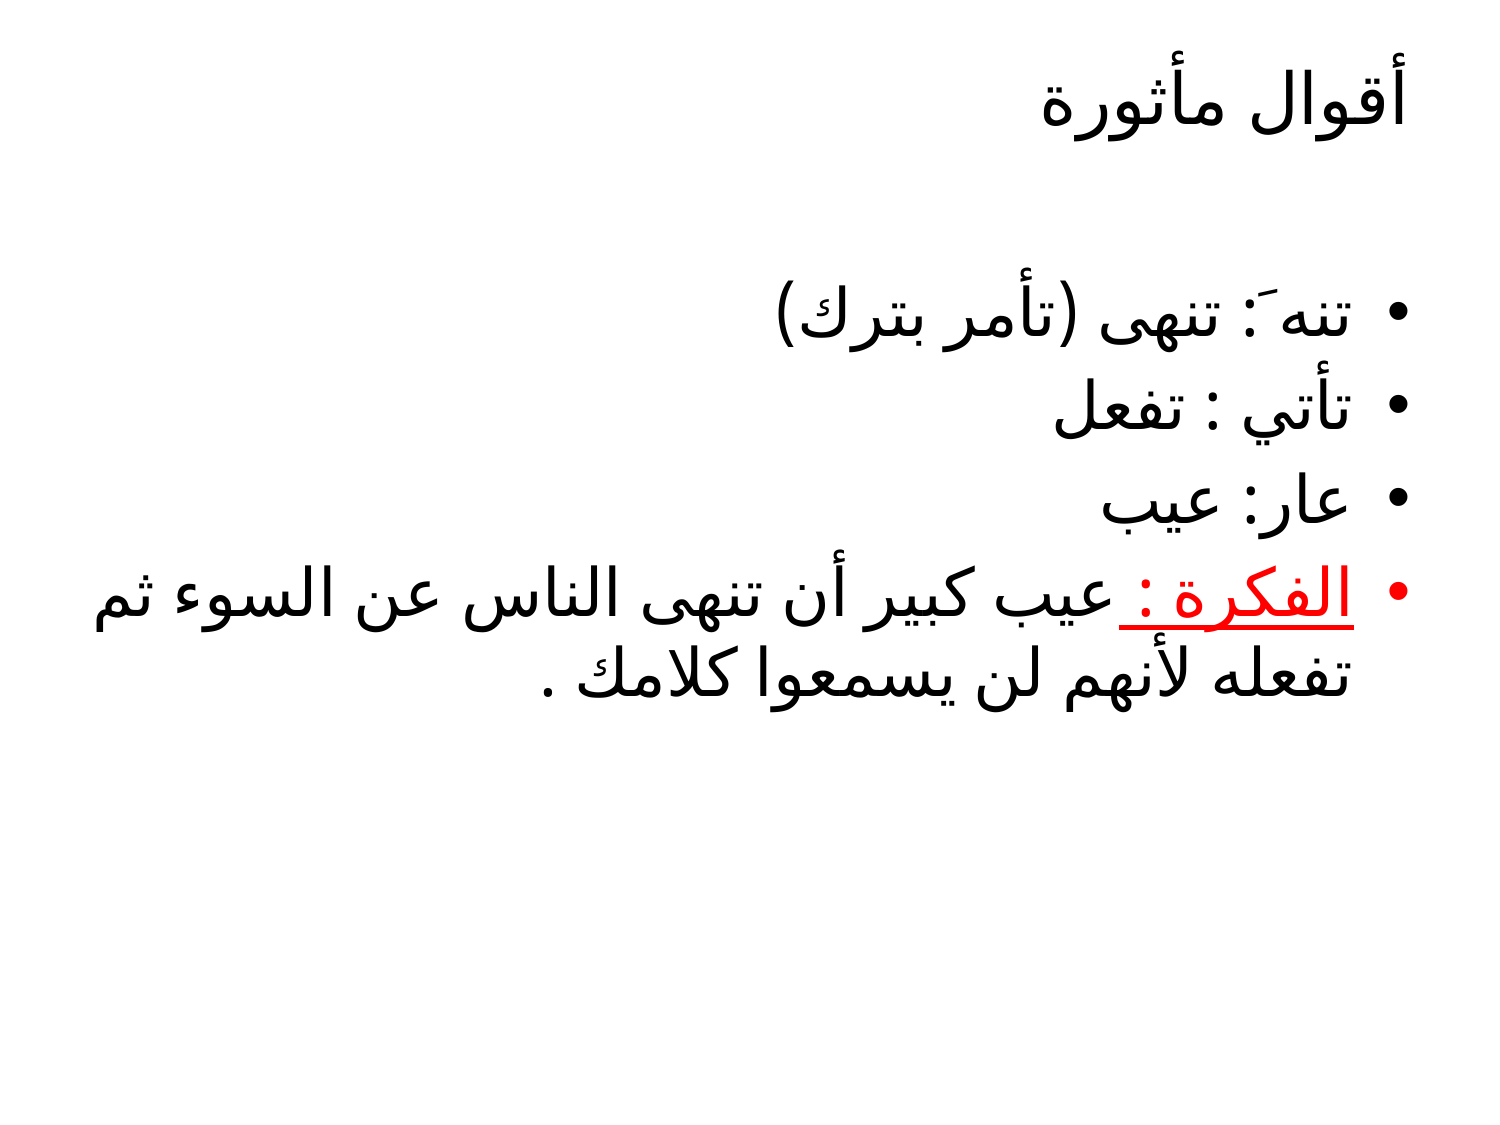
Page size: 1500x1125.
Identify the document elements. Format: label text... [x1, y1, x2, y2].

title أقوال مأثورة [75, 45, 1425, 233]
list تنه َ: تنهى (تأمر بترك) تأتي : تفعل عار: عيب الفكرة : عيب كبير أن تنهى الناس عن السوء ثم تفعله لأنهم لن يسمعوا كلامك . [75, 262, 1425, 1005]
